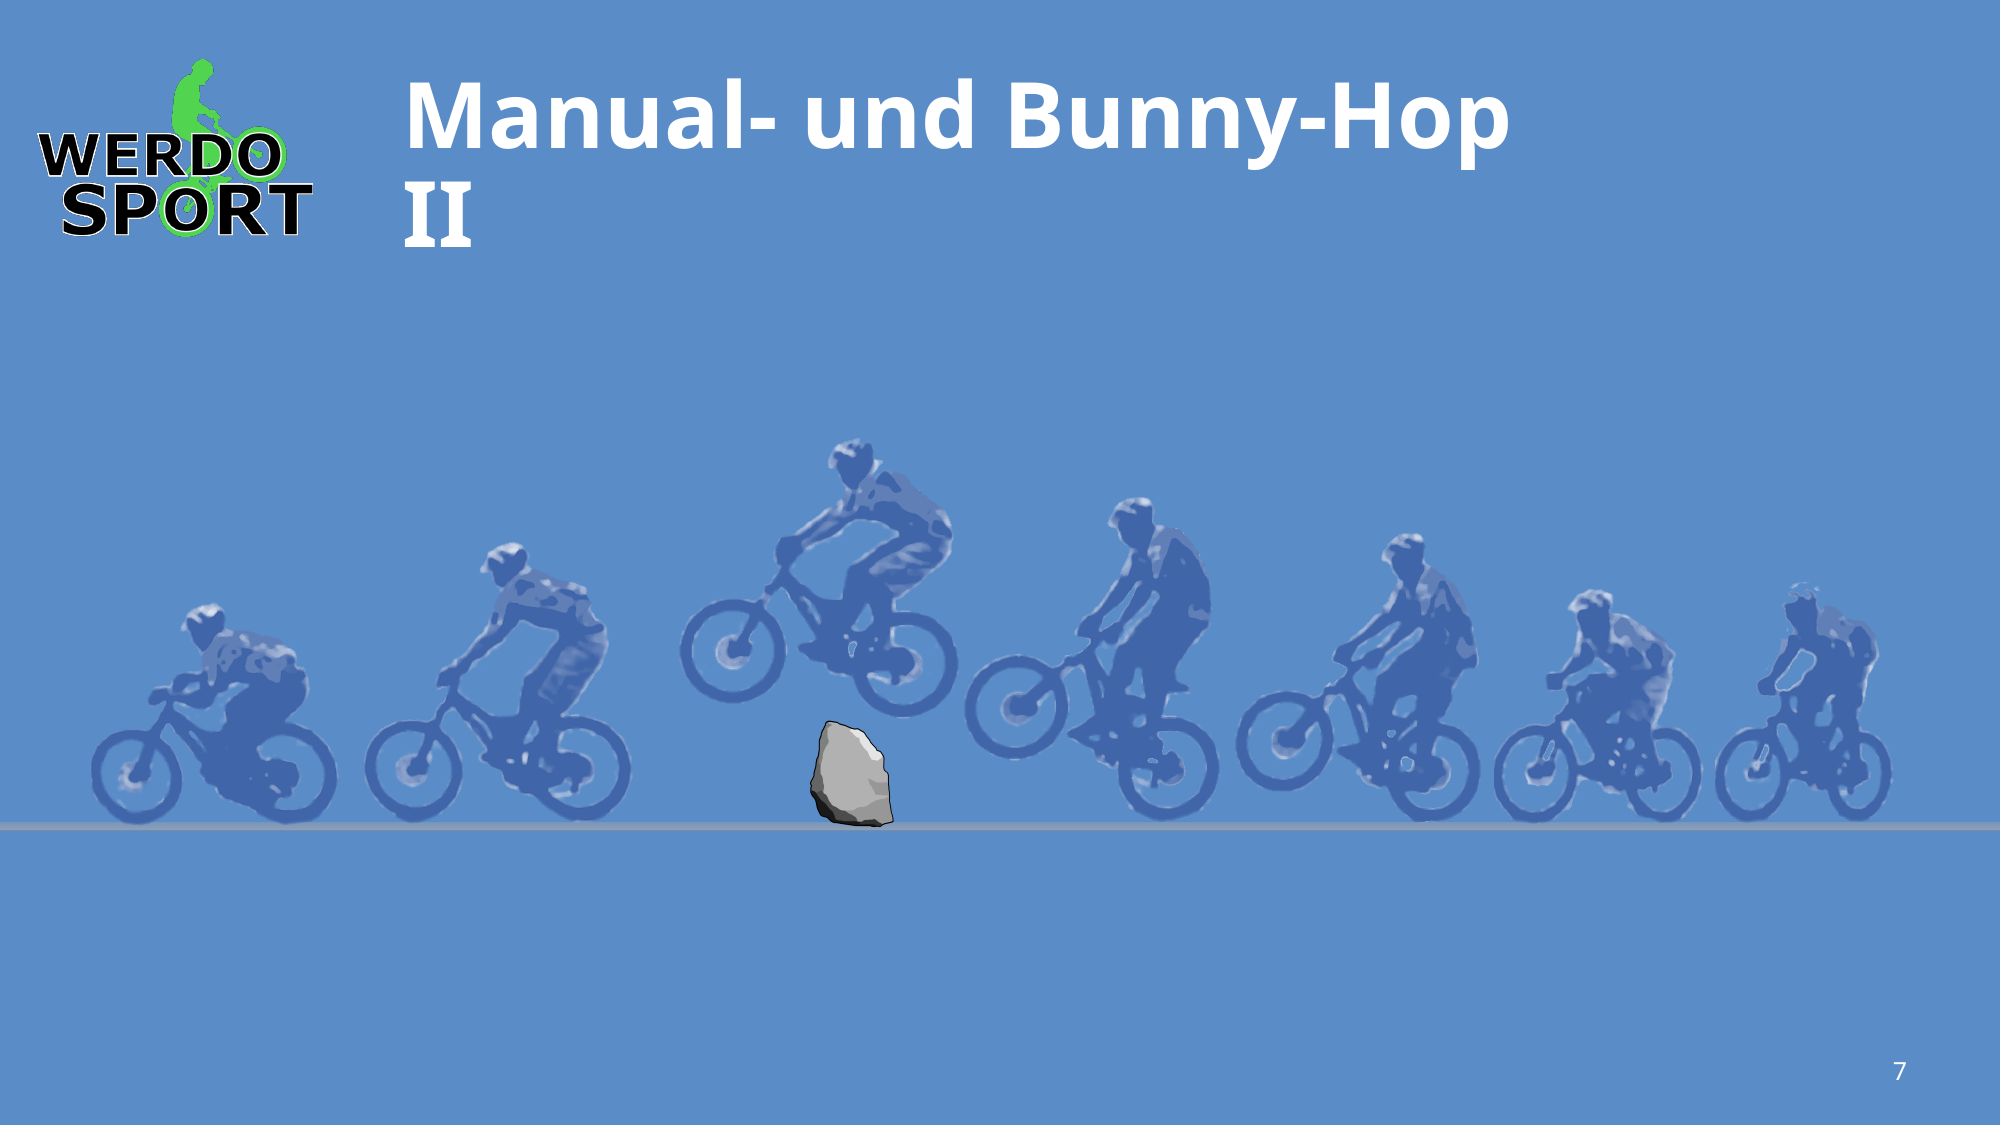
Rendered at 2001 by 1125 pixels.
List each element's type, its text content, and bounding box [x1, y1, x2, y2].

picture [671, 428, 1912, 834]
picture [76, 584, 344, 842]
text_box [895, 822, 1494, 831]
slide_number 7 [1803, 1042, 1923, 1103]
title Manual- und Bunny-Hop II [387, 59, 1612, 278]
picture [37, 59, 313, 237]
text_box [0, 822, 76, 831]
text_box [344, 822, 808, 831]
picture [349, 535, 641, 828]
text_box [1912, 822, 2000, 831]
